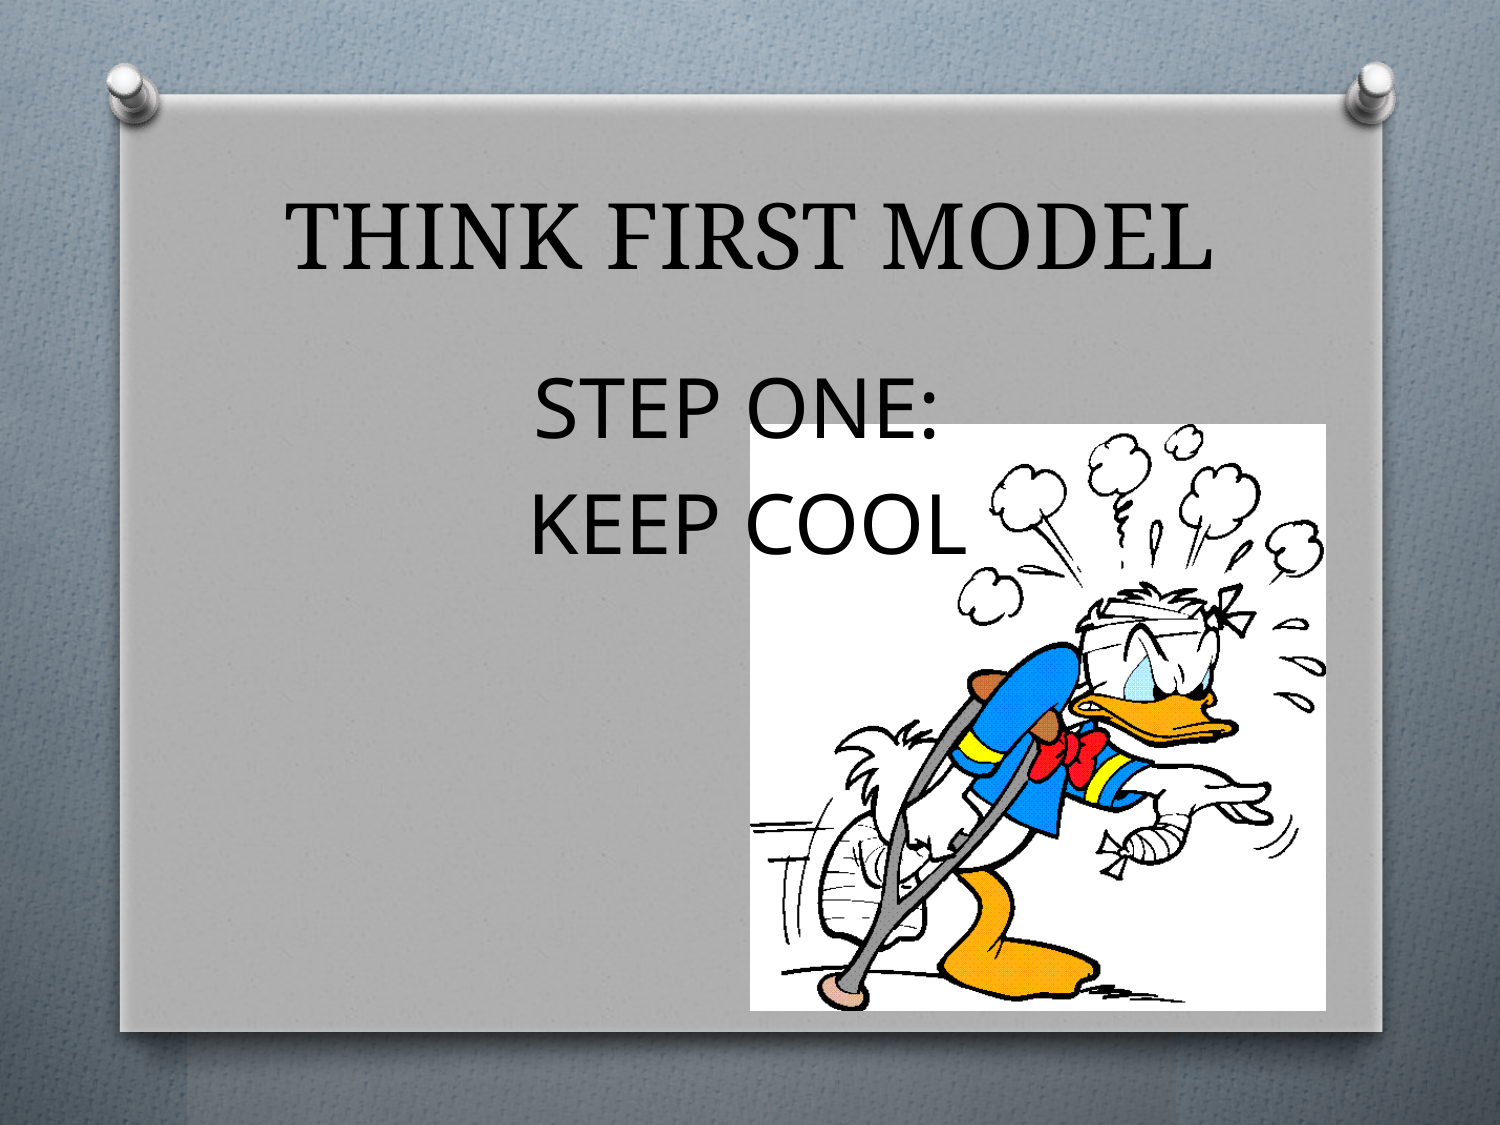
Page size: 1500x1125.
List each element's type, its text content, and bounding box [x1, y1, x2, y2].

picture [75, 29, 198, 153]
title THINK FIRST MODEL [179, 134, 1323, 332]
picture [1317, 35, 1439, 156]
picture [749, 424, 1326, 1011]
list STEP ONE: KEEP COOL [240, 347, 1257, 939]
